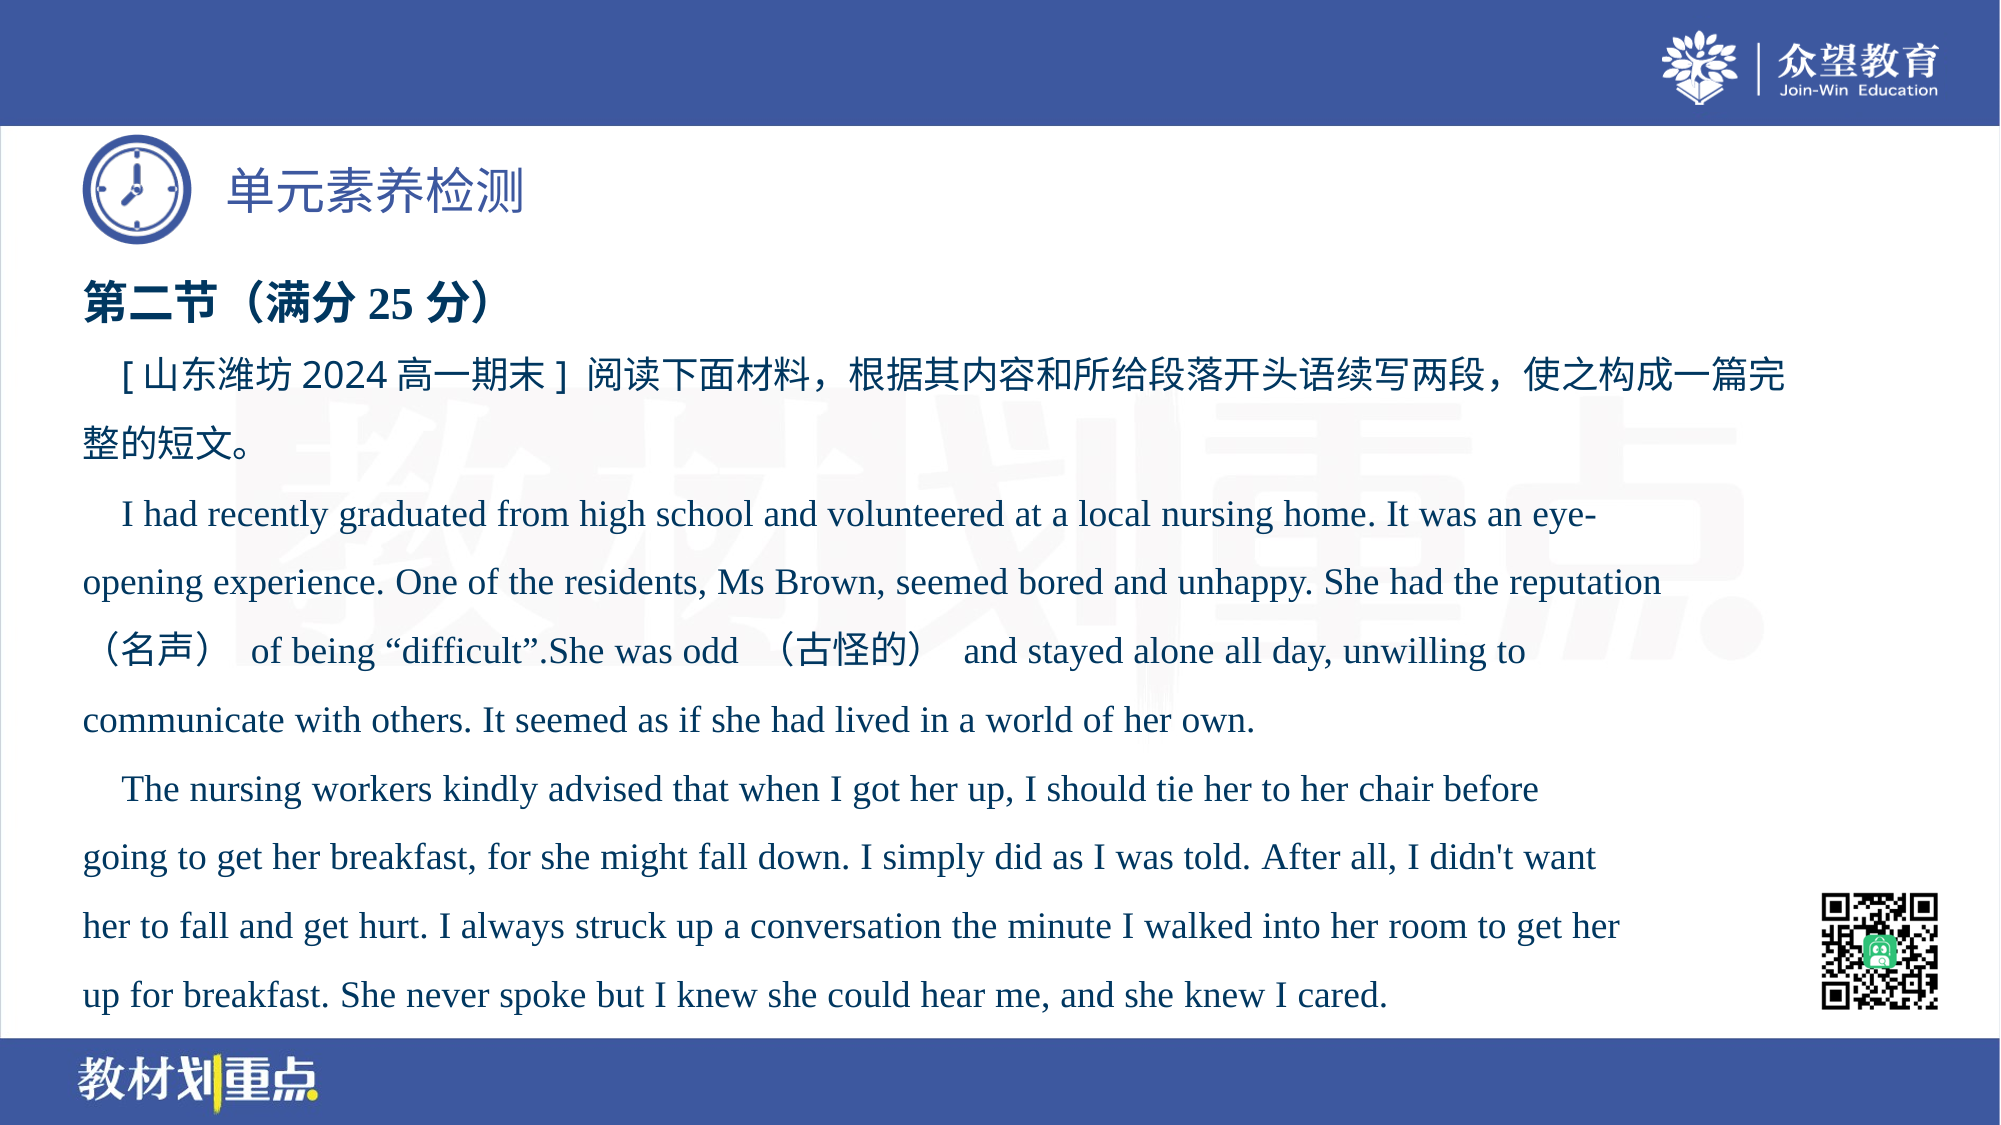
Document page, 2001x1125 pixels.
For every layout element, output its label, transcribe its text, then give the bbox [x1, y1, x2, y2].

text_box 第二节（满分25分） [82, 247, 1817, 327]
text_box [山东潍坊2024高一期末] 阅读下面材料，根据其内容和所给段落开头语续写两段，使之构成一篇完 整的短文。 I had recently graduated from high school and volunteered at a local nursing home. It was an eye- opening experience. One of the residents, Ms Brown, seemed bored and unhappy. She had the reputation （名声） of being “difficult”.She was odd （古怪的） and stayed alone all day, unwilling to communicate with others. It seemed as if she had lived in a world of her own. The nursing workers kindly advised that when I got her up, I should tie her to her chair before going to get her breakfast, for she might fall down. I simply did as I was told. After all, I didn't want her to fall and get hurt. I always struck up a conversation the minute I walked into her room to get her up for breakfast. She never spoke but I knew she could hear me, and she knew I cared. [82, 327, 1817, 1015]
picture [0, 0, 2000, 1125]
